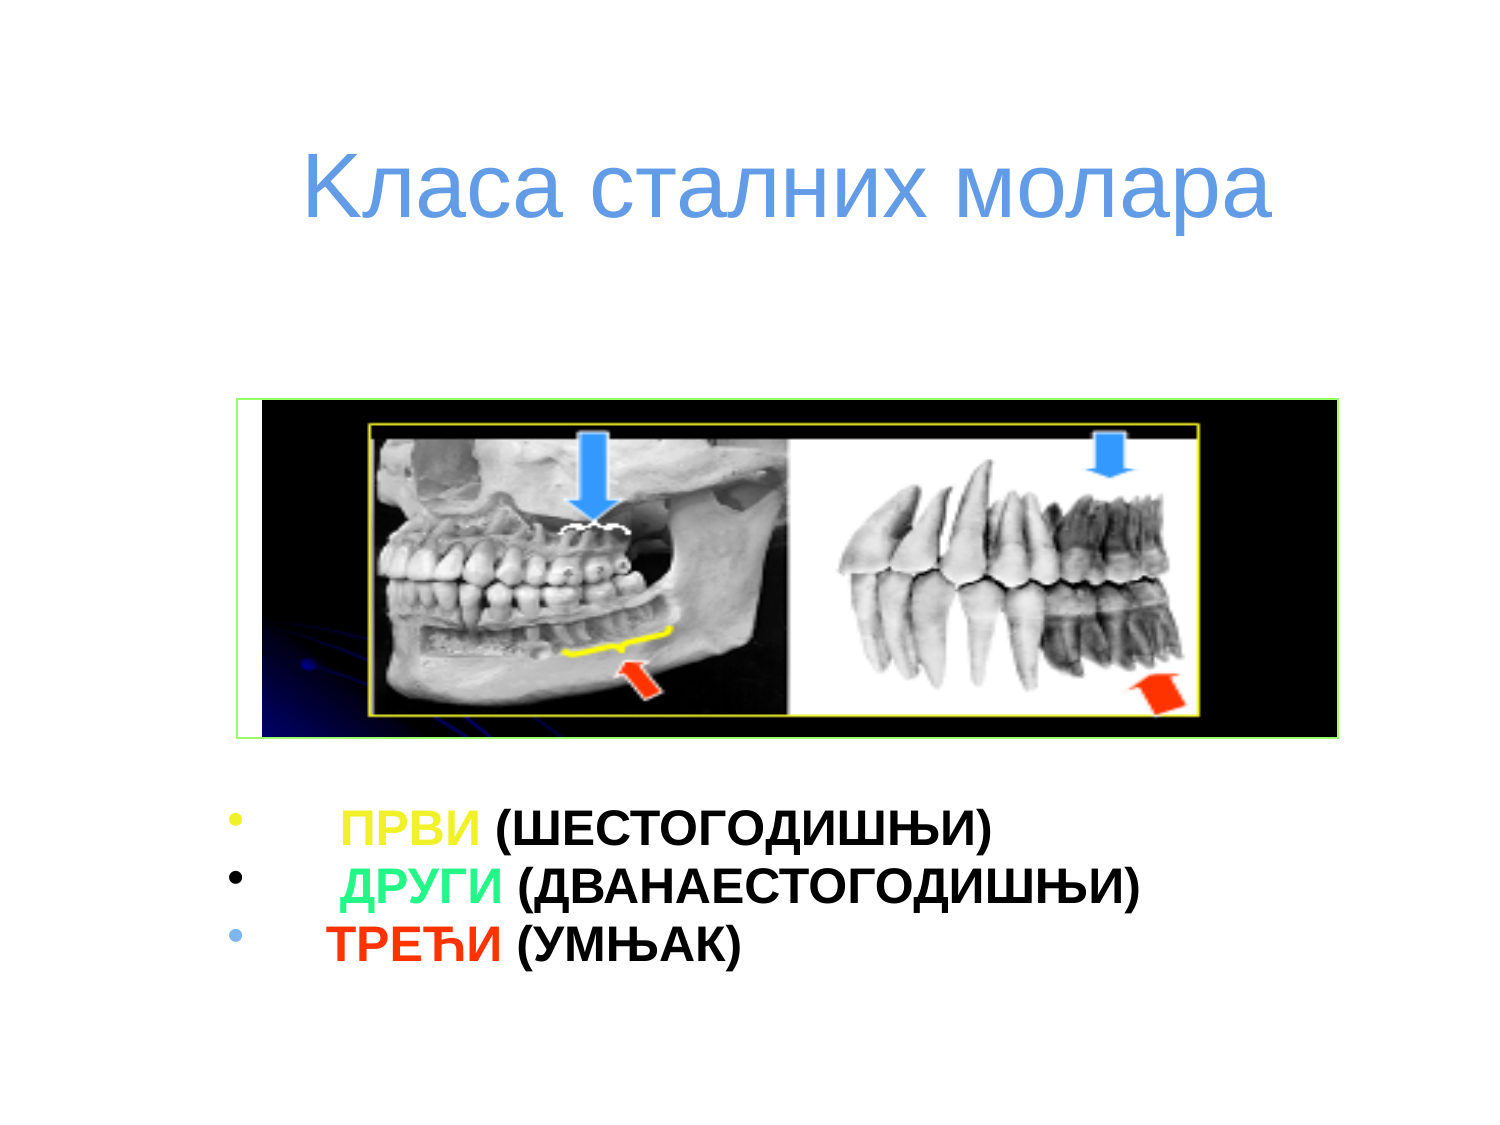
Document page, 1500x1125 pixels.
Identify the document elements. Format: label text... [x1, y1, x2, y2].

picture [237, 399, 1338, 738]
list ПРВИ (ШЕСТОГOДИШЊИ) ДРУГИ (ДВАНAЕСТОГОДИШЊИ) ТРЕЋИ (УМЊАК) [212, 799, 1363, 1001]
title Kласа сталних молара [112, 87, 1463, 276]
